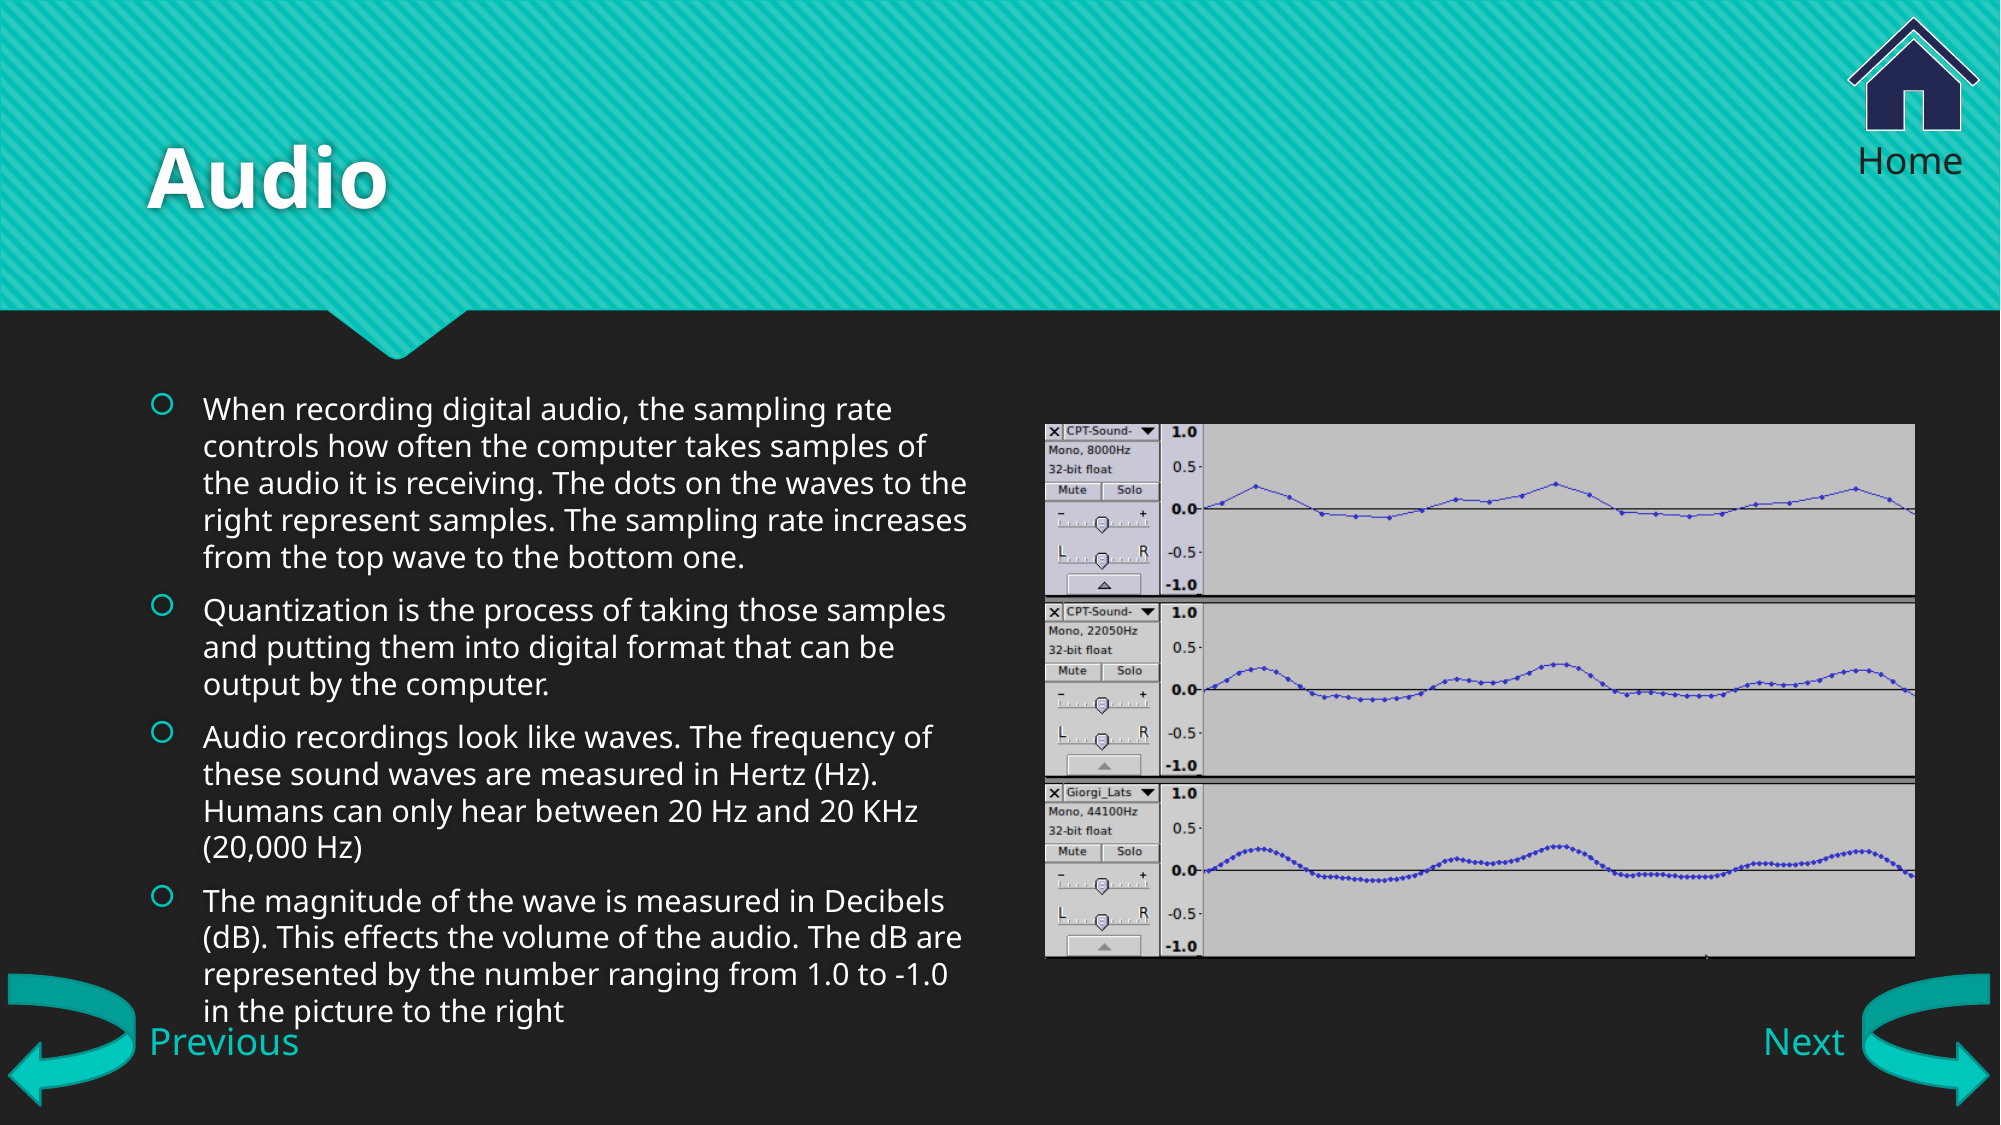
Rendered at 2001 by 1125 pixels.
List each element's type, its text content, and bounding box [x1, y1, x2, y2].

text_box Previous [134, 1010, 322, 1071]
text_box [1864, 973, 1991, 1107]
list When recording digital audio, the sampling rate controls how often the computer takes samples of the audio it is receiving. The dots on the waves to the right represent samples. The sampling rate increases from the top wave to the bottom one. Quantization is the process of taking those samples and putting them into digital format that can be output by the computer. Audio recordings look like waves. The frequency of these sound waves are measured in Hertz (Hz). Humans can only hear between 20 Hz and 20 KHz (20,000 Hz) The magnitude of the wave is measured in Decibels (dB). This effects the volume of the audio. The dB are represented by the number ranging from 1.0 to -1.0 in the picture to the right [133, 382, 985, 1046]
title Audio [132, 73, 1868, 233]
text_box Home [1842, 149, 1985, 190]
text_box Next [1748, 1010, 1864, 1071]
text_box [7, 973, 134, 1107]
picture [1838, 0, 1989, 149]
picture [1045, 424, 1915, 959]
